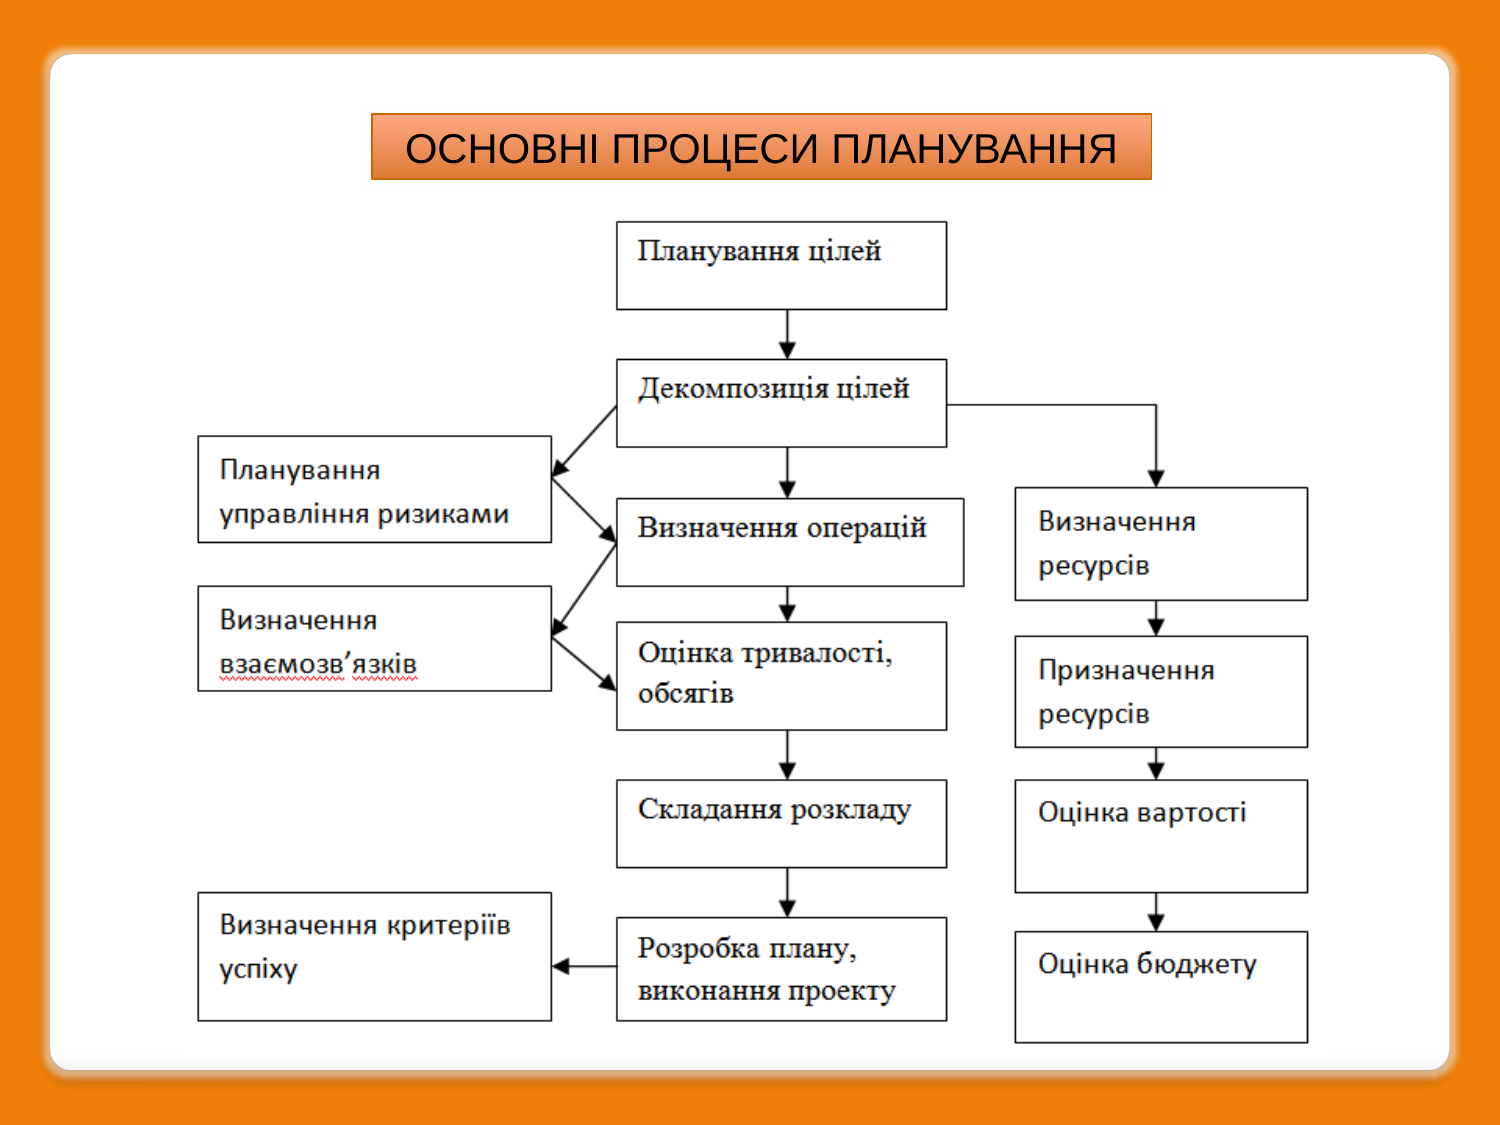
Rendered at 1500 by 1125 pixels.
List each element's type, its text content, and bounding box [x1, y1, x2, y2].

picture [182, 207, 1329, 1059]
text_box ОСНОВНІ ПРОЦЕСИ ПЛАНУВАННЯ [371, 113, 1152, 180]
